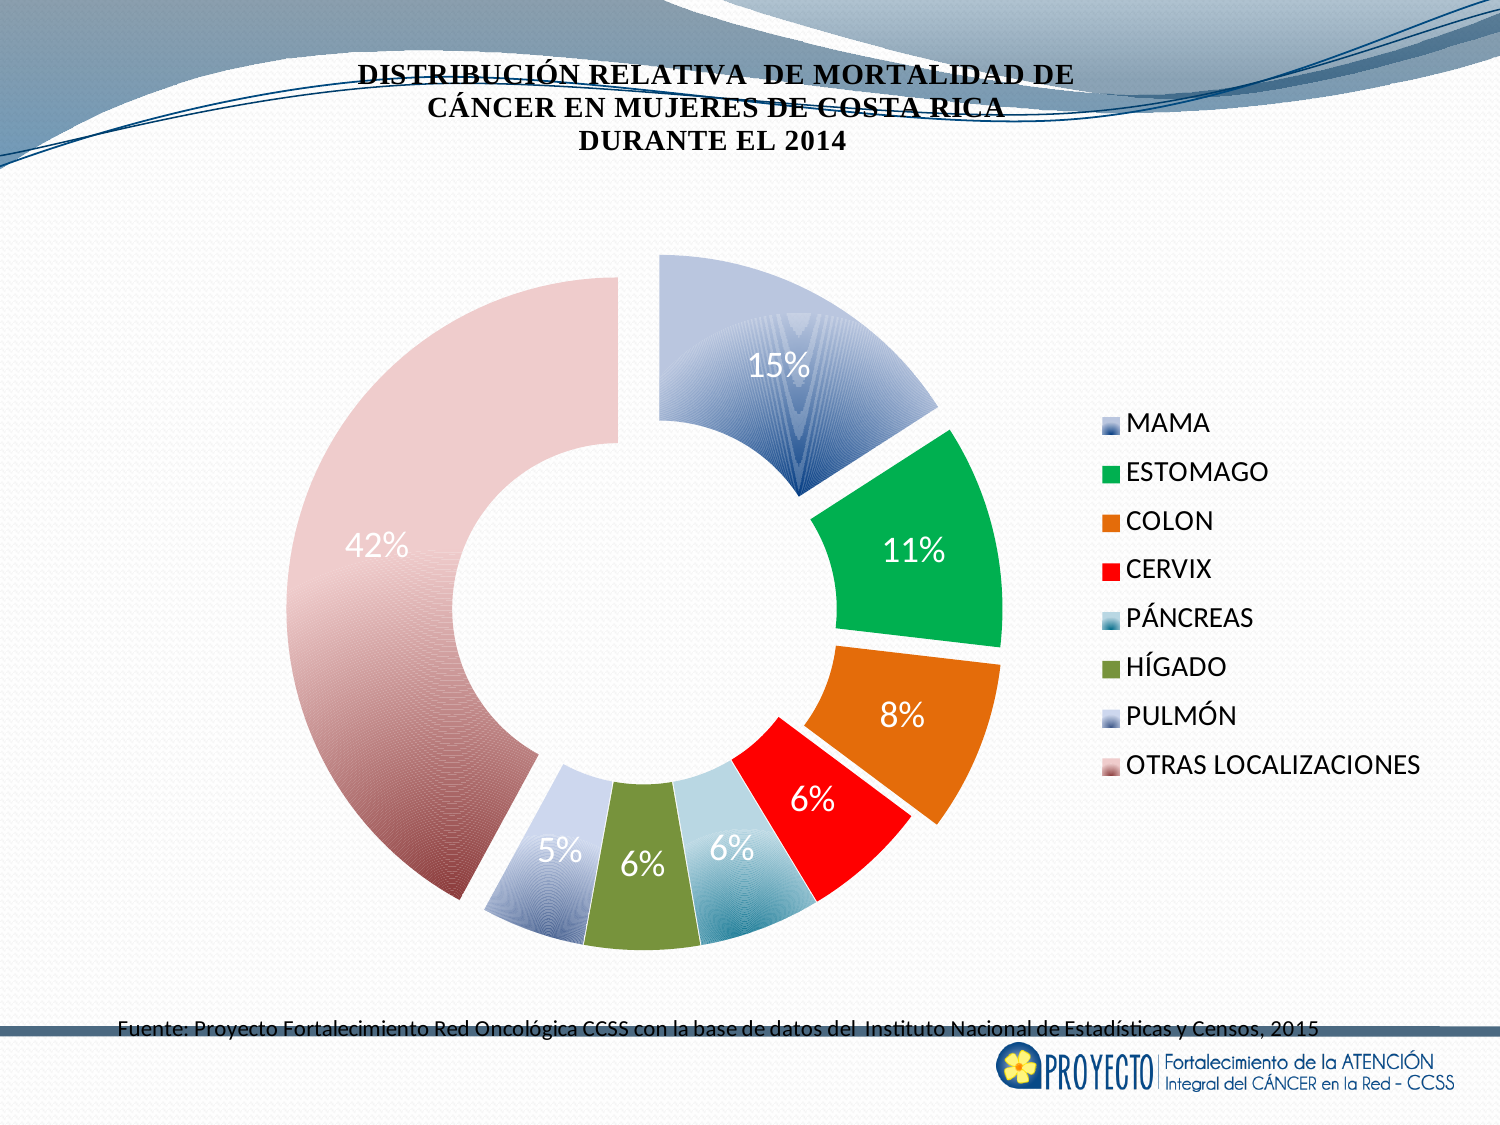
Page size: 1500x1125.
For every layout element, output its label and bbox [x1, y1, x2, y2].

picture [996, 1083, 1454, 1092]
chart [47, 48, 1453, 1077]
